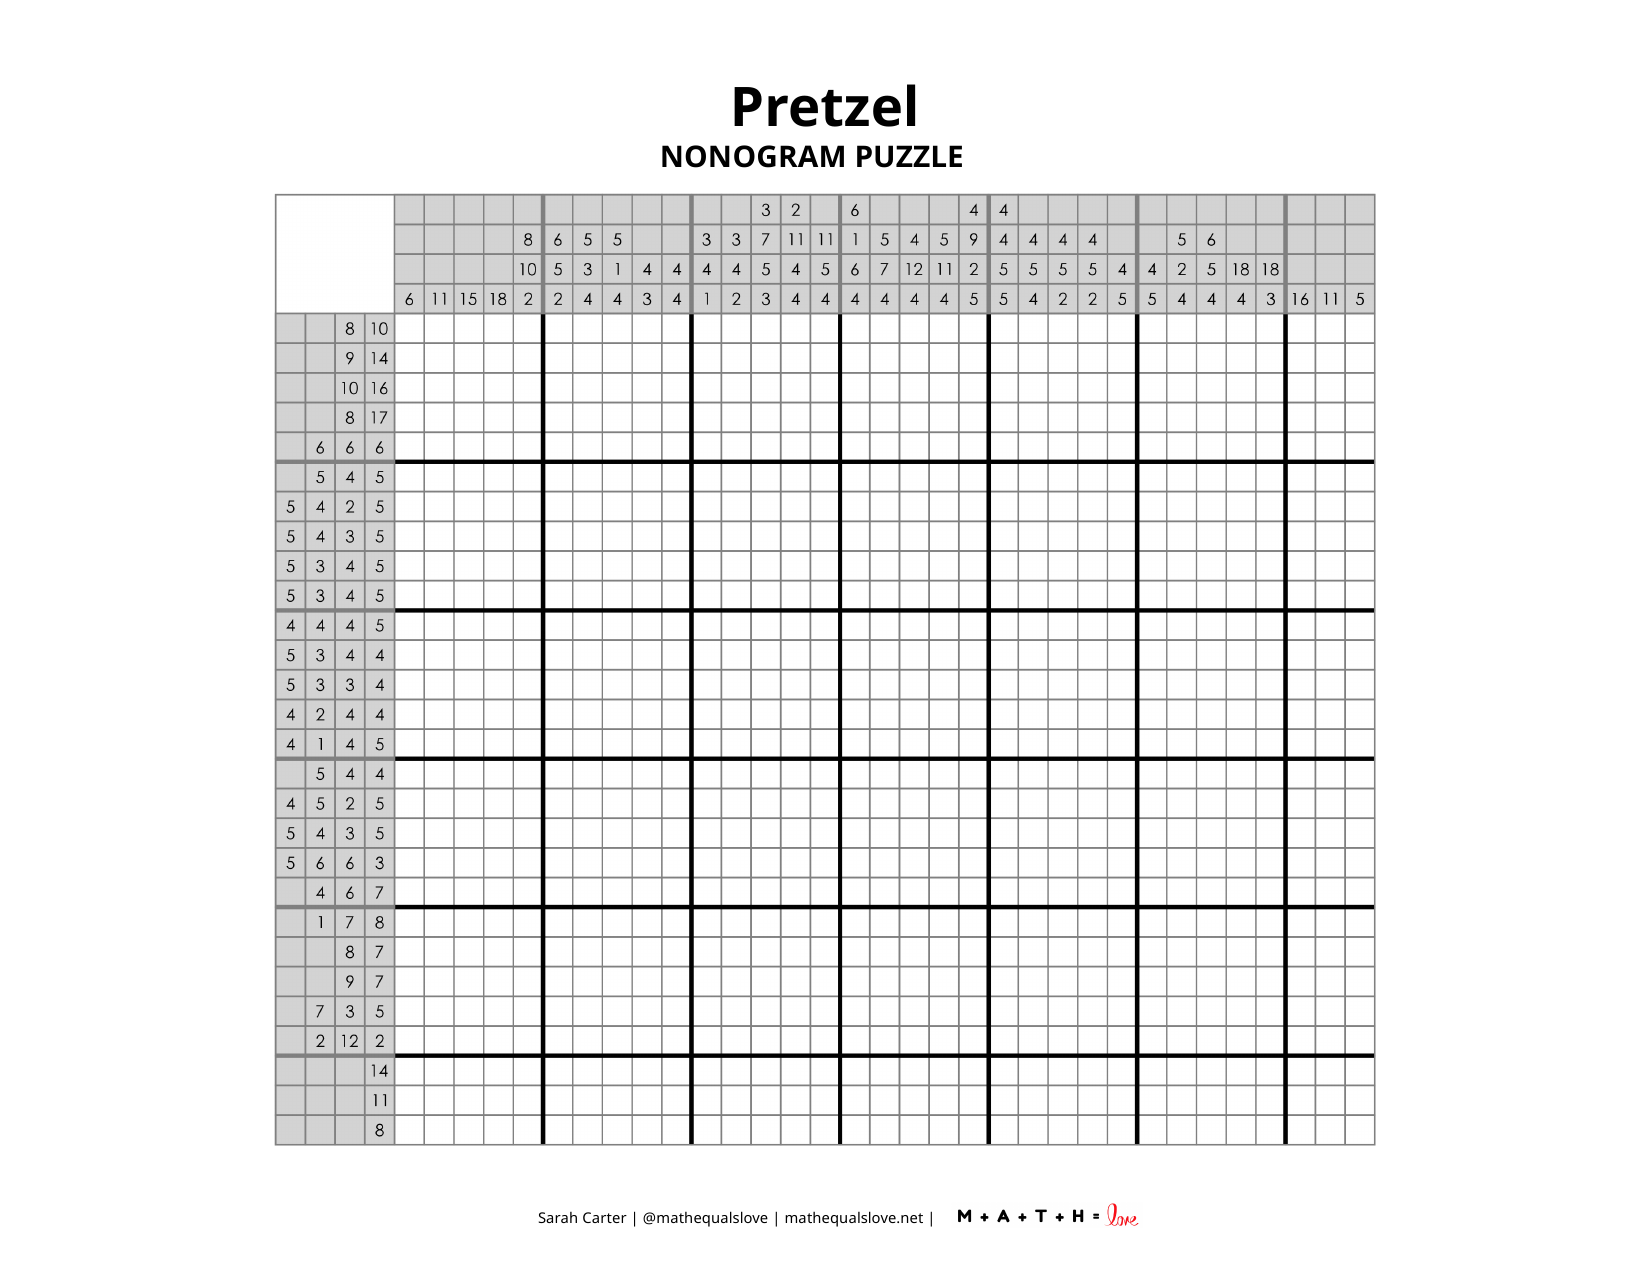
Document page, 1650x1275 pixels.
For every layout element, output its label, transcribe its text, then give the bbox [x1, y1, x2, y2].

picture [274, 192, 1376, 1147]
text_box NONOGRAM PUZZLE [621, 130, 1003, 182]
picture [950, 1201, 1143, 1229]
text_box Sarah Carter | @mathequalslove | mathequalslove.net | [523, 1200, 1168, 1234]
text_box Pretzel [502, 71, 1148, 138]
